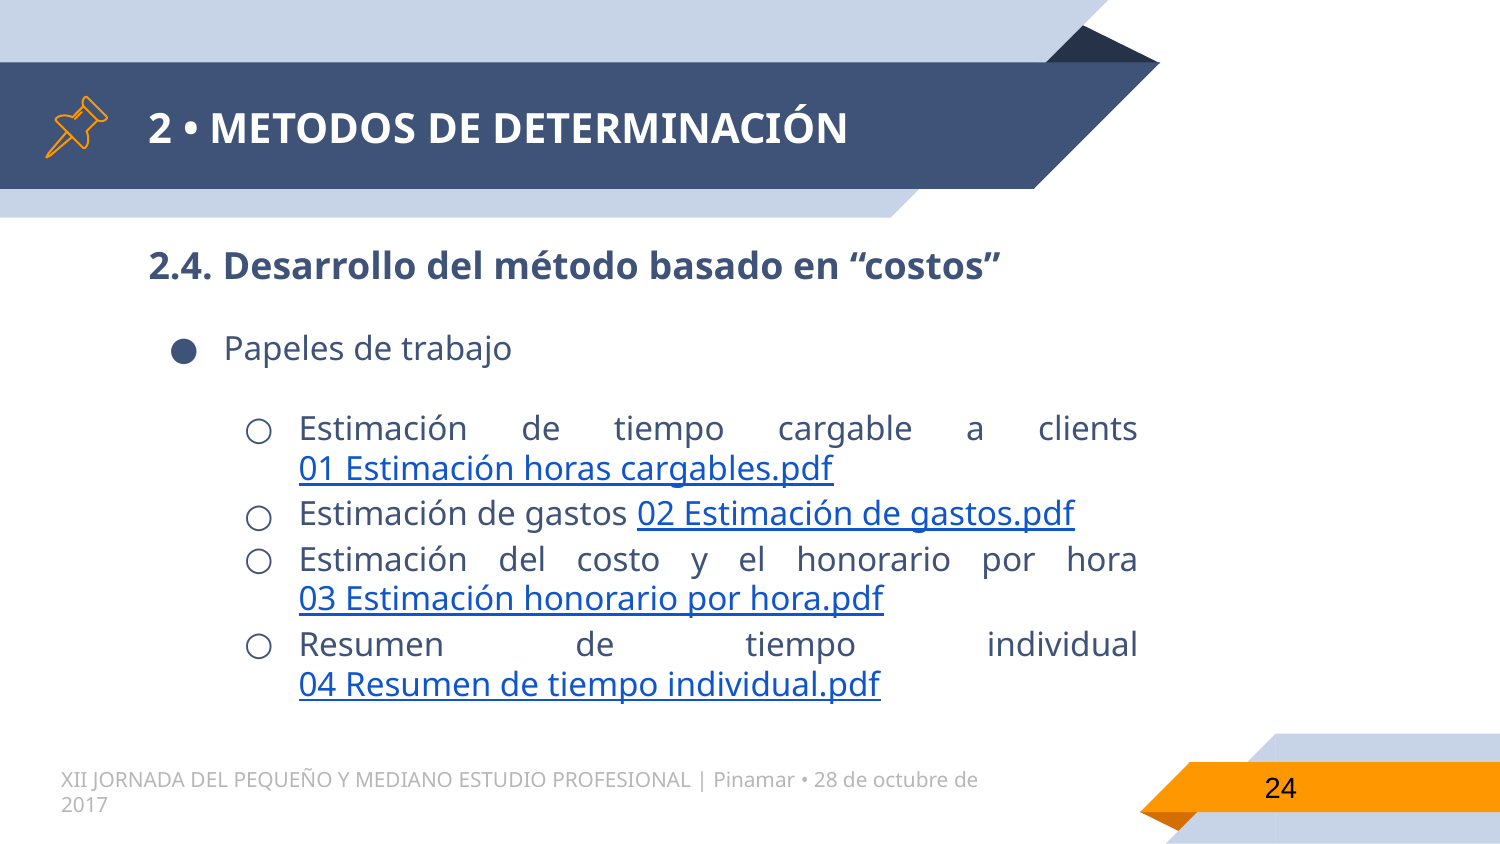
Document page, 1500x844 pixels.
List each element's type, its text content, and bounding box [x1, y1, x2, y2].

text_box 2.4. Desarrollo del método basado en “costos” Papeles de trabajo Estimación de tiempo cargable a clients 01 Estimación horas cargables.pdf Estimación de gastos 02 Estimación de gastos.pdf Estimación del costo y el honorario por hora 03 Estimación honorario por hora.pdf Resumen de tiempo individual 04 Resumen de tiempo individual.pdf [133, 227, 1155, 618]
slide_number 24 [1249, 760, 1494, 813]
title 2 • METODOS DE DETERMINACIÓN [133, 64, 1035, 190]
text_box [46, 96, 108, 158]
